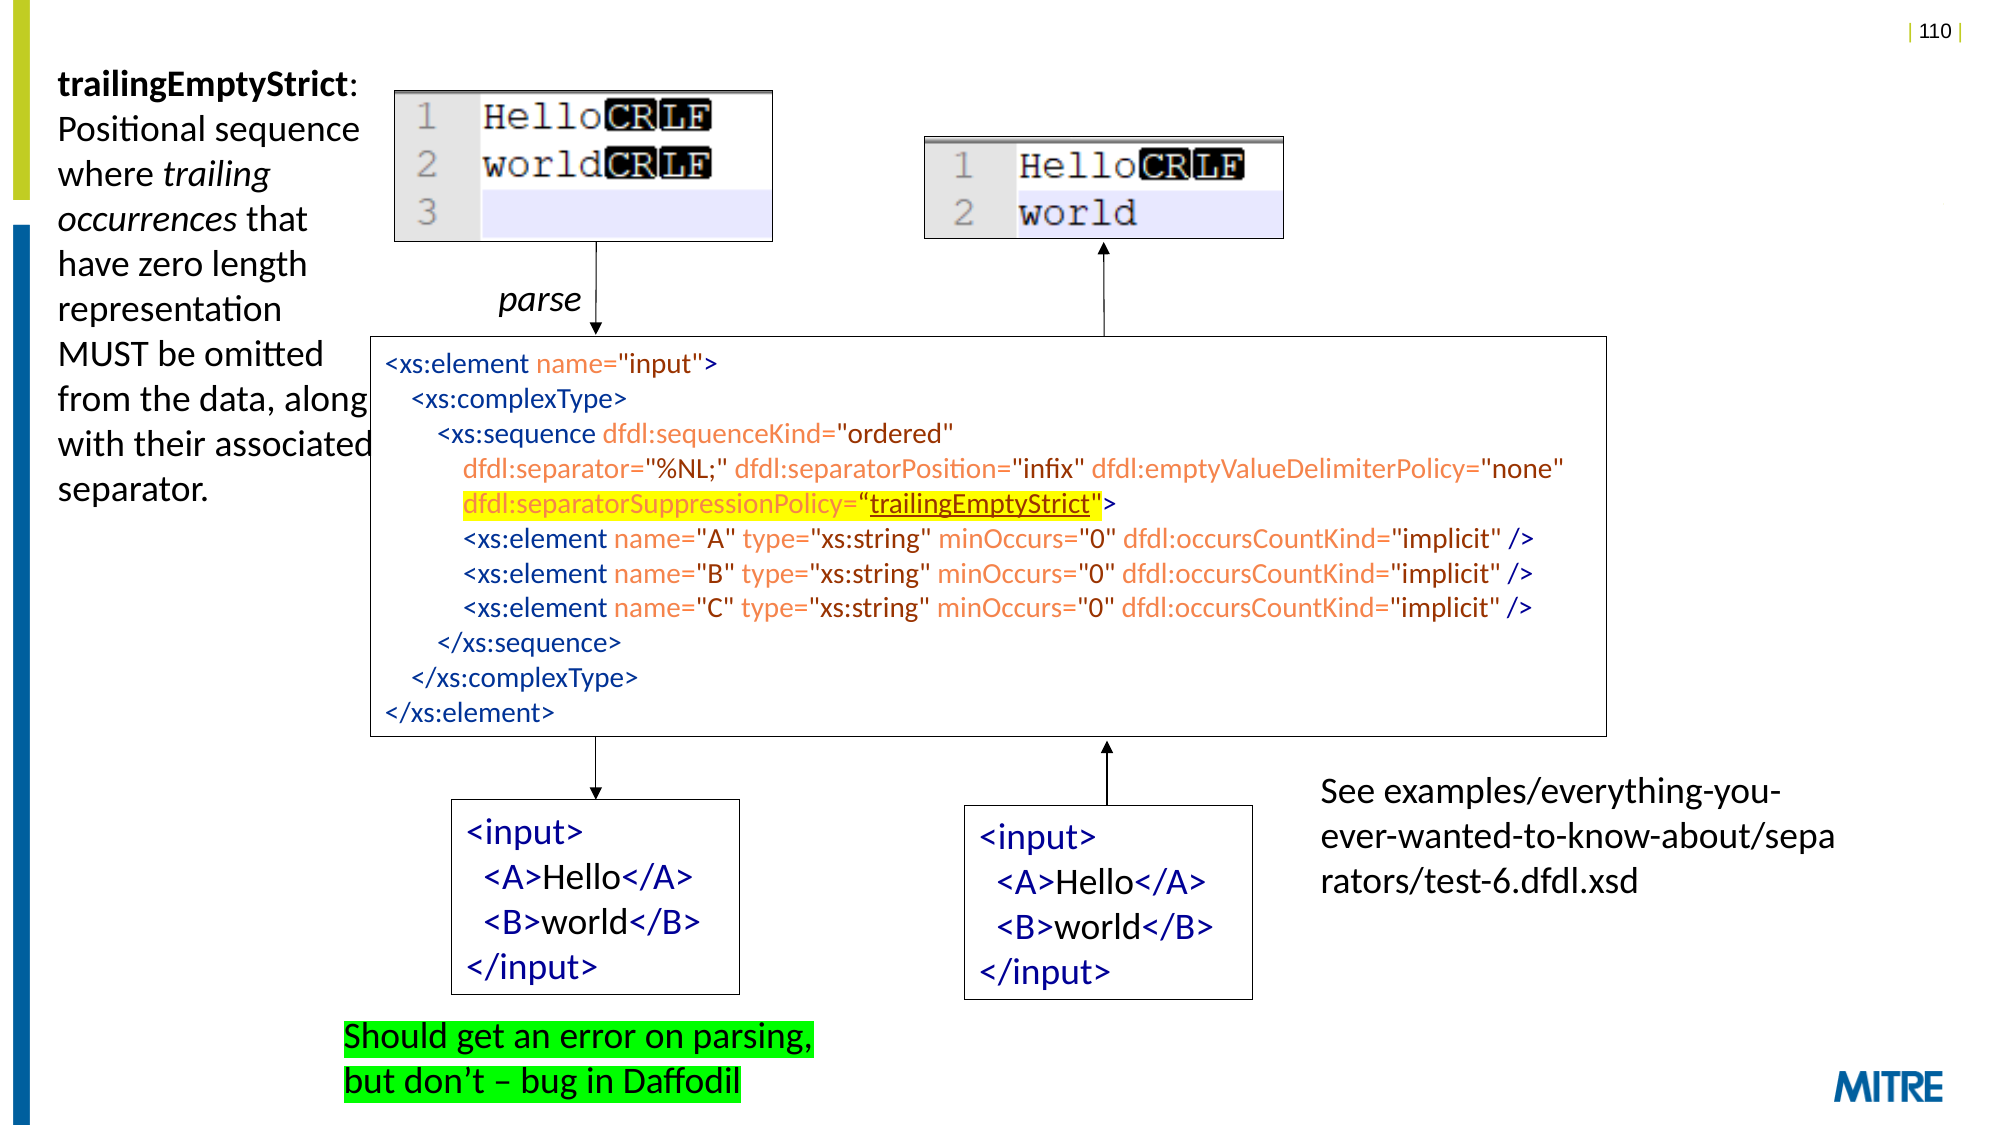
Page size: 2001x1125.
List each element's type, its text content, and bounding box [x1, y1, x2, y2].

text_box <xs:element name="input"> <xs:complexType> <xs:sequence dfdl:sequenceKind="ordered" dfdl:separator="%NL;" dfdl:separatorPosition="infix" dfdl:emptyValueDelimiterPolicy="none" dfdl:separatorSuppressionPolicy=“trailingEmptyStrict"> <xs:element name="A" type="xs:string" minOccurs="0" dfdl:occursCountKind="implicit" /> <xs:element name="B" type="xs:string" minOccurs="0" dfdl:occursCountKind="implicit" /> <xs:element name="C" type="xs:string" minOccurs="0" dfdl:occursCountKind="implicit" /> </xs:sequence> </xs:complexType> </xs:element> [370, 336, 1607, 737]
text_box parse [483, 266, 595, 327]
picture [924, 136, 1284, 239]
text_box trailingEmptyStrict: Positional sequence where trailing occurrences that have zero length representation MUST be omitted from the data, along with their associated separator. [42, 51, 393, 517]
text_box See examples/everything-you-ever-wanted-to-know-about/separators/test-6.dfdl.xsd [1305, 759, 1853, 909]
picture [394, 90, 773, 242]
text_box <input> <A>Hello</A> <B>world</B> </input> [964, 805, 1253, 1000]
text_box Should get an error on parsing, but don’t – bug in Daffodil [328, 1004, 852, 1109]
text_box <input> <A>Hello</A> <B>world</B> </input> [451, 799, 740, 995]
picture [1834, 1068, 1945, 1109]
